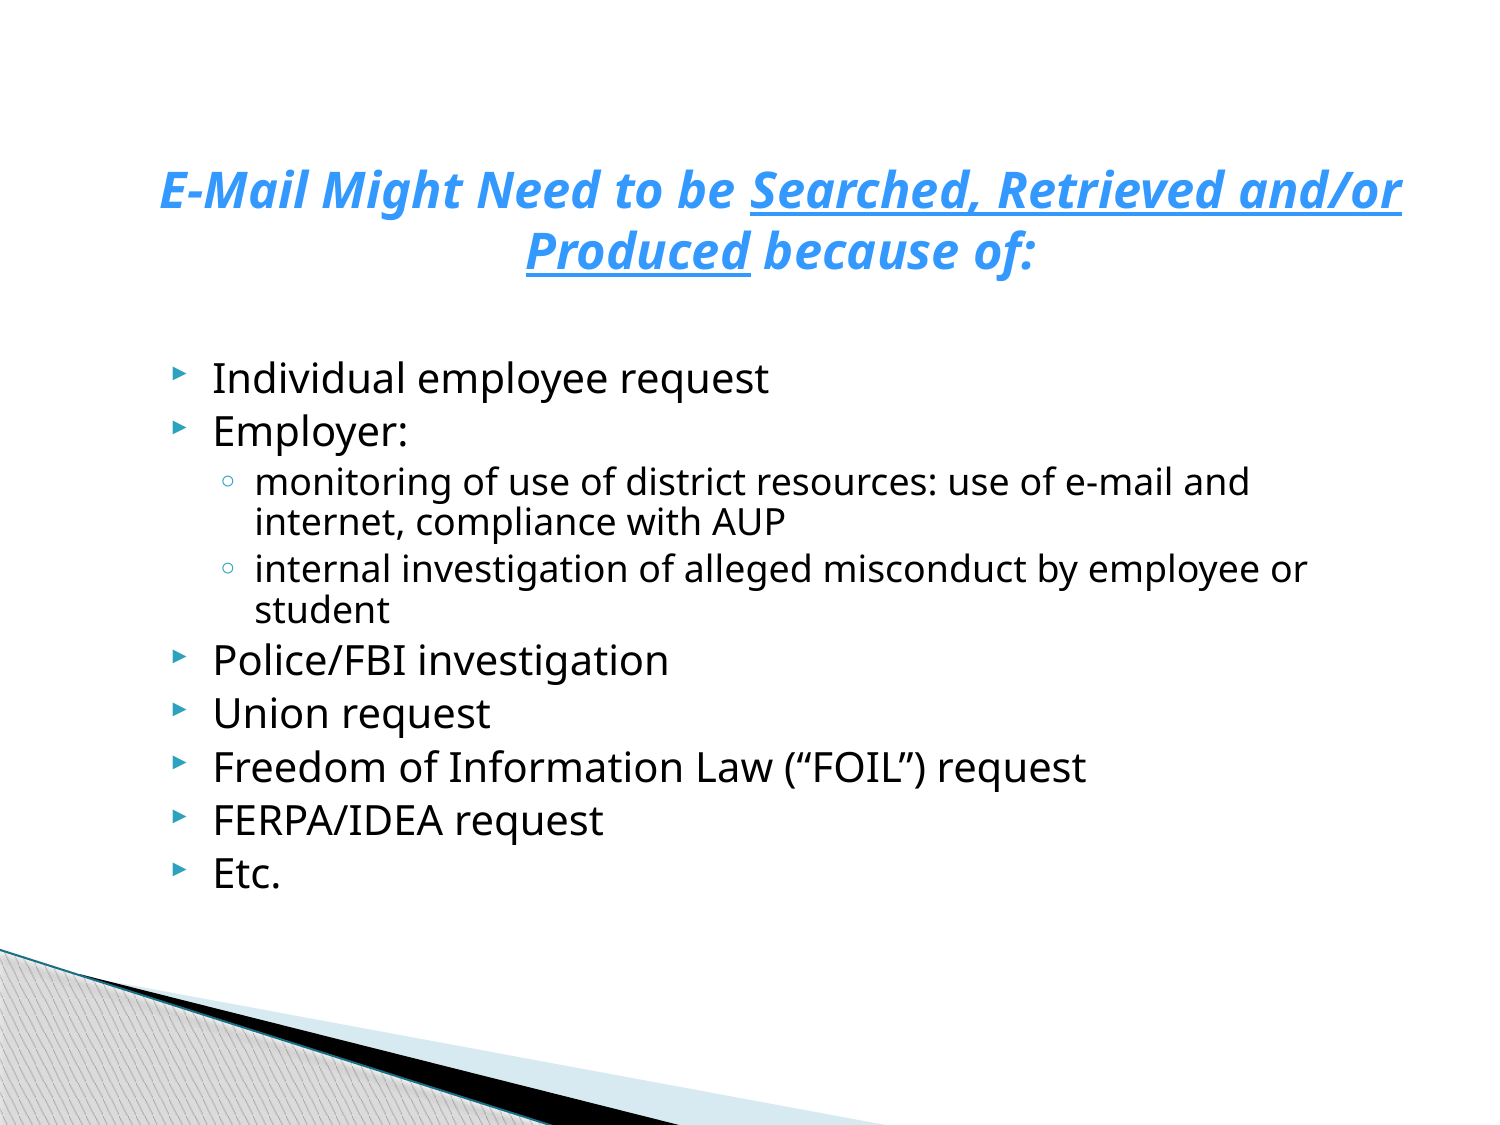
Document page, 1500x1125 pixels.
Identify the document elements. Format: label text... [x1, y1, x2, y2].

title E-Mail Might Need to be Searched, Retrieved and/or Produced because of: [125, 149, 1438, 288]
list Individual employee request Employer: monitoring of use of district resources: use of e-mail and internet, compliance with AUP internal investigation of alleged misconduct by employee or student Police/FBI investigation Union request Freedom of Information Law (“FOIL”) request FERPA/IDEA request Etc. [137, 349, 1363, 1051]
